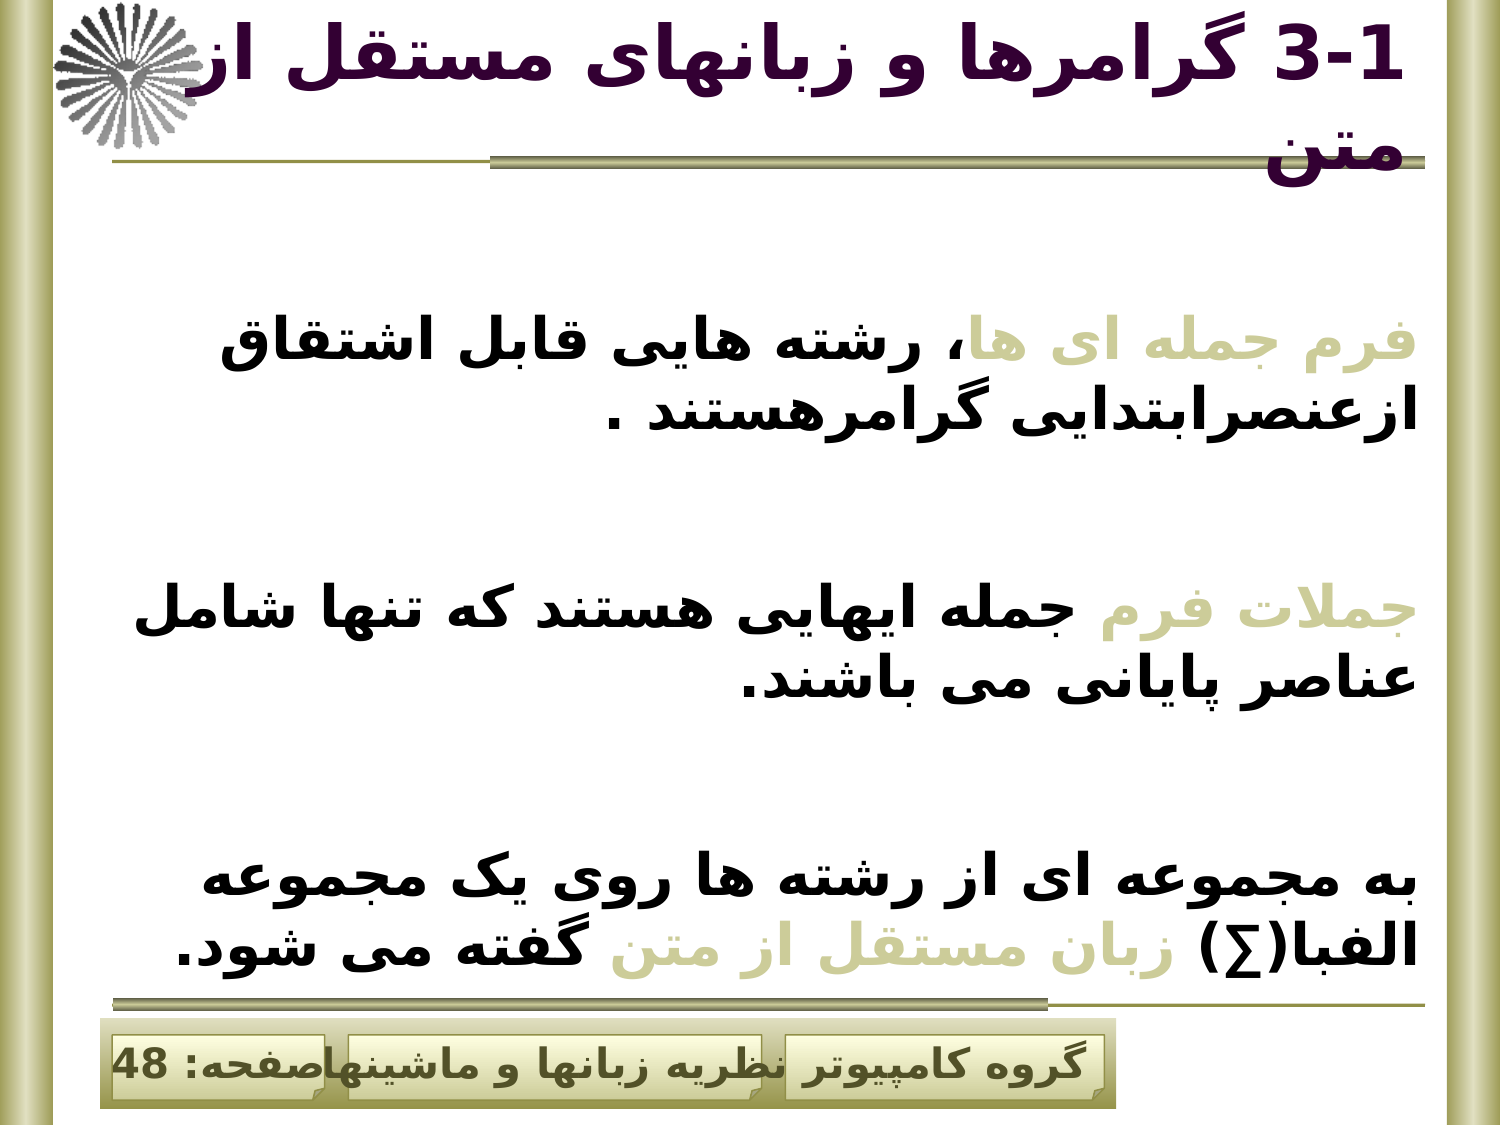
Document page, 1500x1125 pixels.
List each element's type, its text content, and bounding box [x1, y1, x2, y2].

text_box 3-1 گرامرها و زبانهای مستقل از متن [147, 42, 1423, 147]
text_box فرم جمله ای ها، رشته هایی قابل اشتقاق ازعنصرابتدایی گرامرهستند . جملات فرم جمله ایهایی هستند که تنها شامل عناصر پایانی می باشند. به مجموعه ای از رشته ها روی یک مجموعه الفبا(∑) زبان مستقل از متن گفته می شود. [53, 293, 1436, 985]
